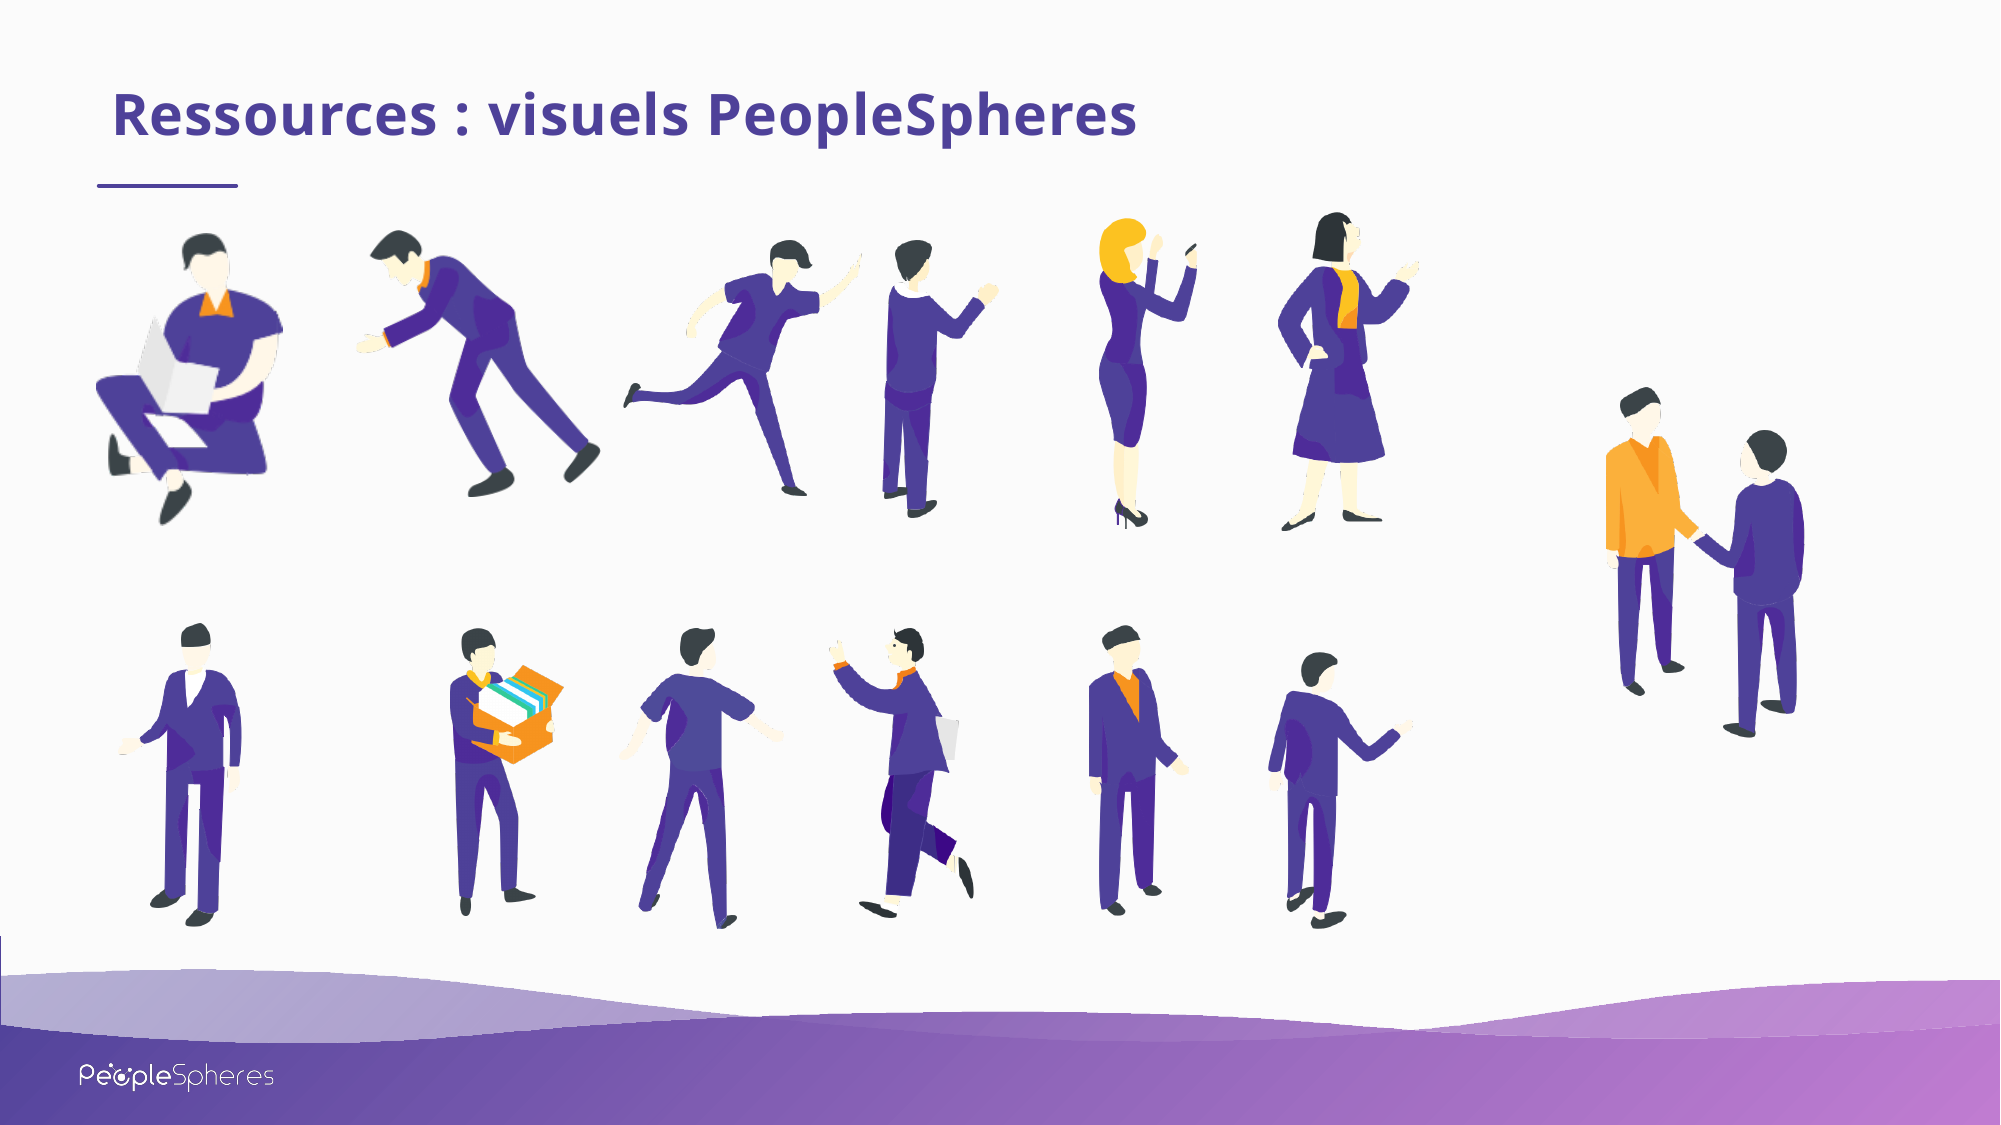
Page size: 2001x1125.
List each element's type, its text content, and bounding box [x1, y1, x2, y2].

picture [869, 240, 1014, 531]
picture [1099, 217, 1198, 529]
picture [1268, 652, 1413, 929]
picture [79, 1063, 274, 1093]
picture [450, 628, 564, 916]
picture [356, 230, 601, 497]
picture [118, 623, 244, 927]
picture [617, 240, 862, 503]
picture [1089, 625, 1189, 916]
picture [1606, 387, 1809, 738]
picture [619, 628, 796, 948]
picture [96, 233, 283, 526]
picture [822, 628, 974, 929]
picture [1278, 212, 1422, 531]
list Ressources : visuels PeopleSpheres [96, 71, 1595, 157]
